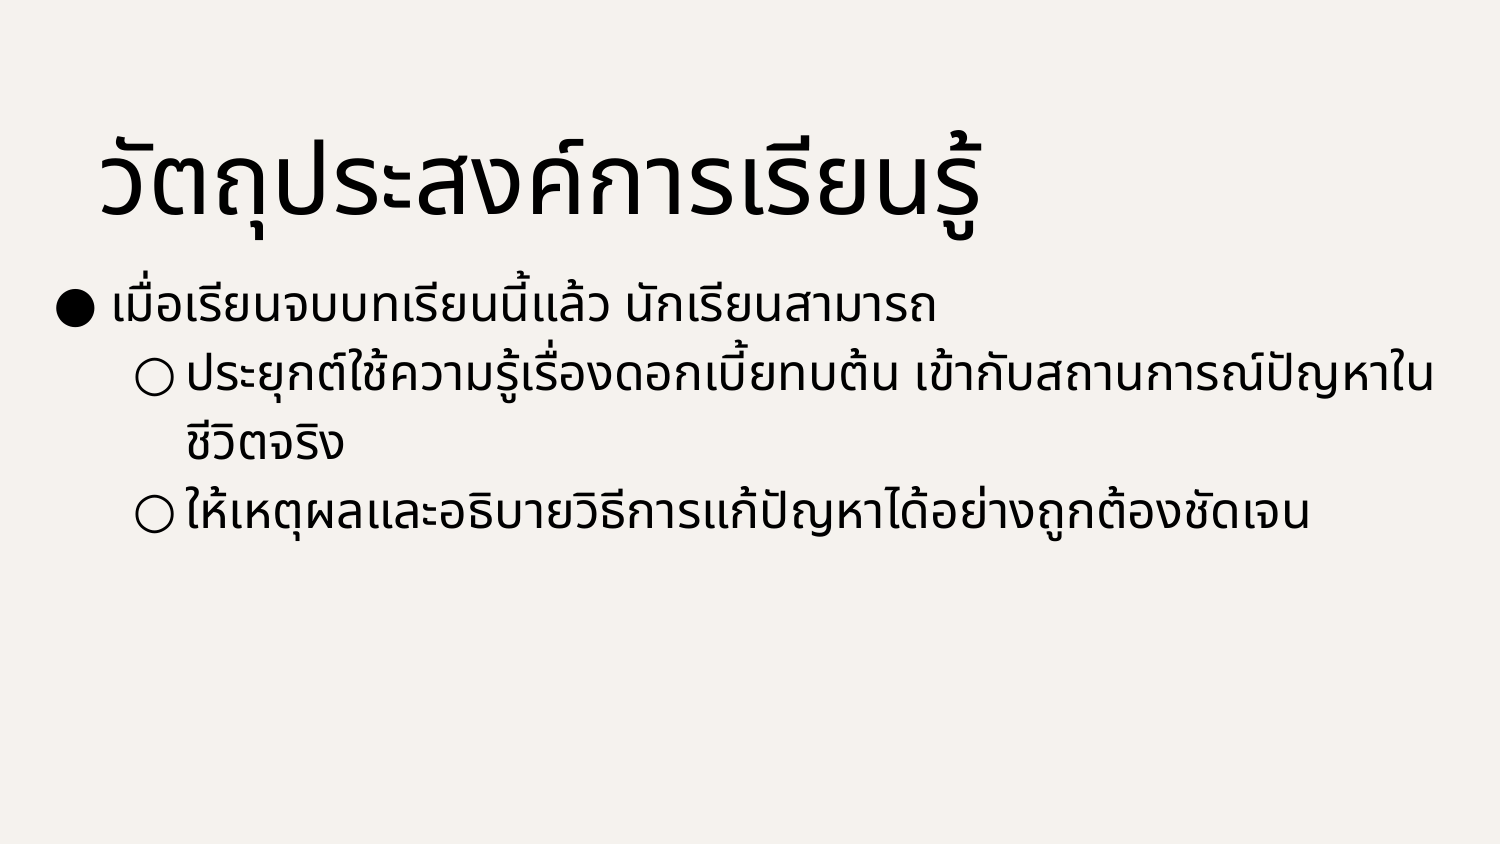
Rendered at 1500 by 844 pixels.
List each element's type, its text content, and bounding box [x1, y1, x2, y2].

title วัตถุประสงค์การเรียนรู้ [83, 99, 1350, 194]
list เมื่อเรียนจบบทเรียนนี้แล้ว นักเรียนสามารถ ประยุกต์ใช้ความรู้เรื่องดอกเบี้ยทบต้น เข้ากับสถานการณ์ปัญหาในชีวิตจริง ให้เหตุผลและอธิบายวิธีการแก้ปัญหาได้อย่างถูกต้องชัดเจน [20, 247, 1467, 599]
